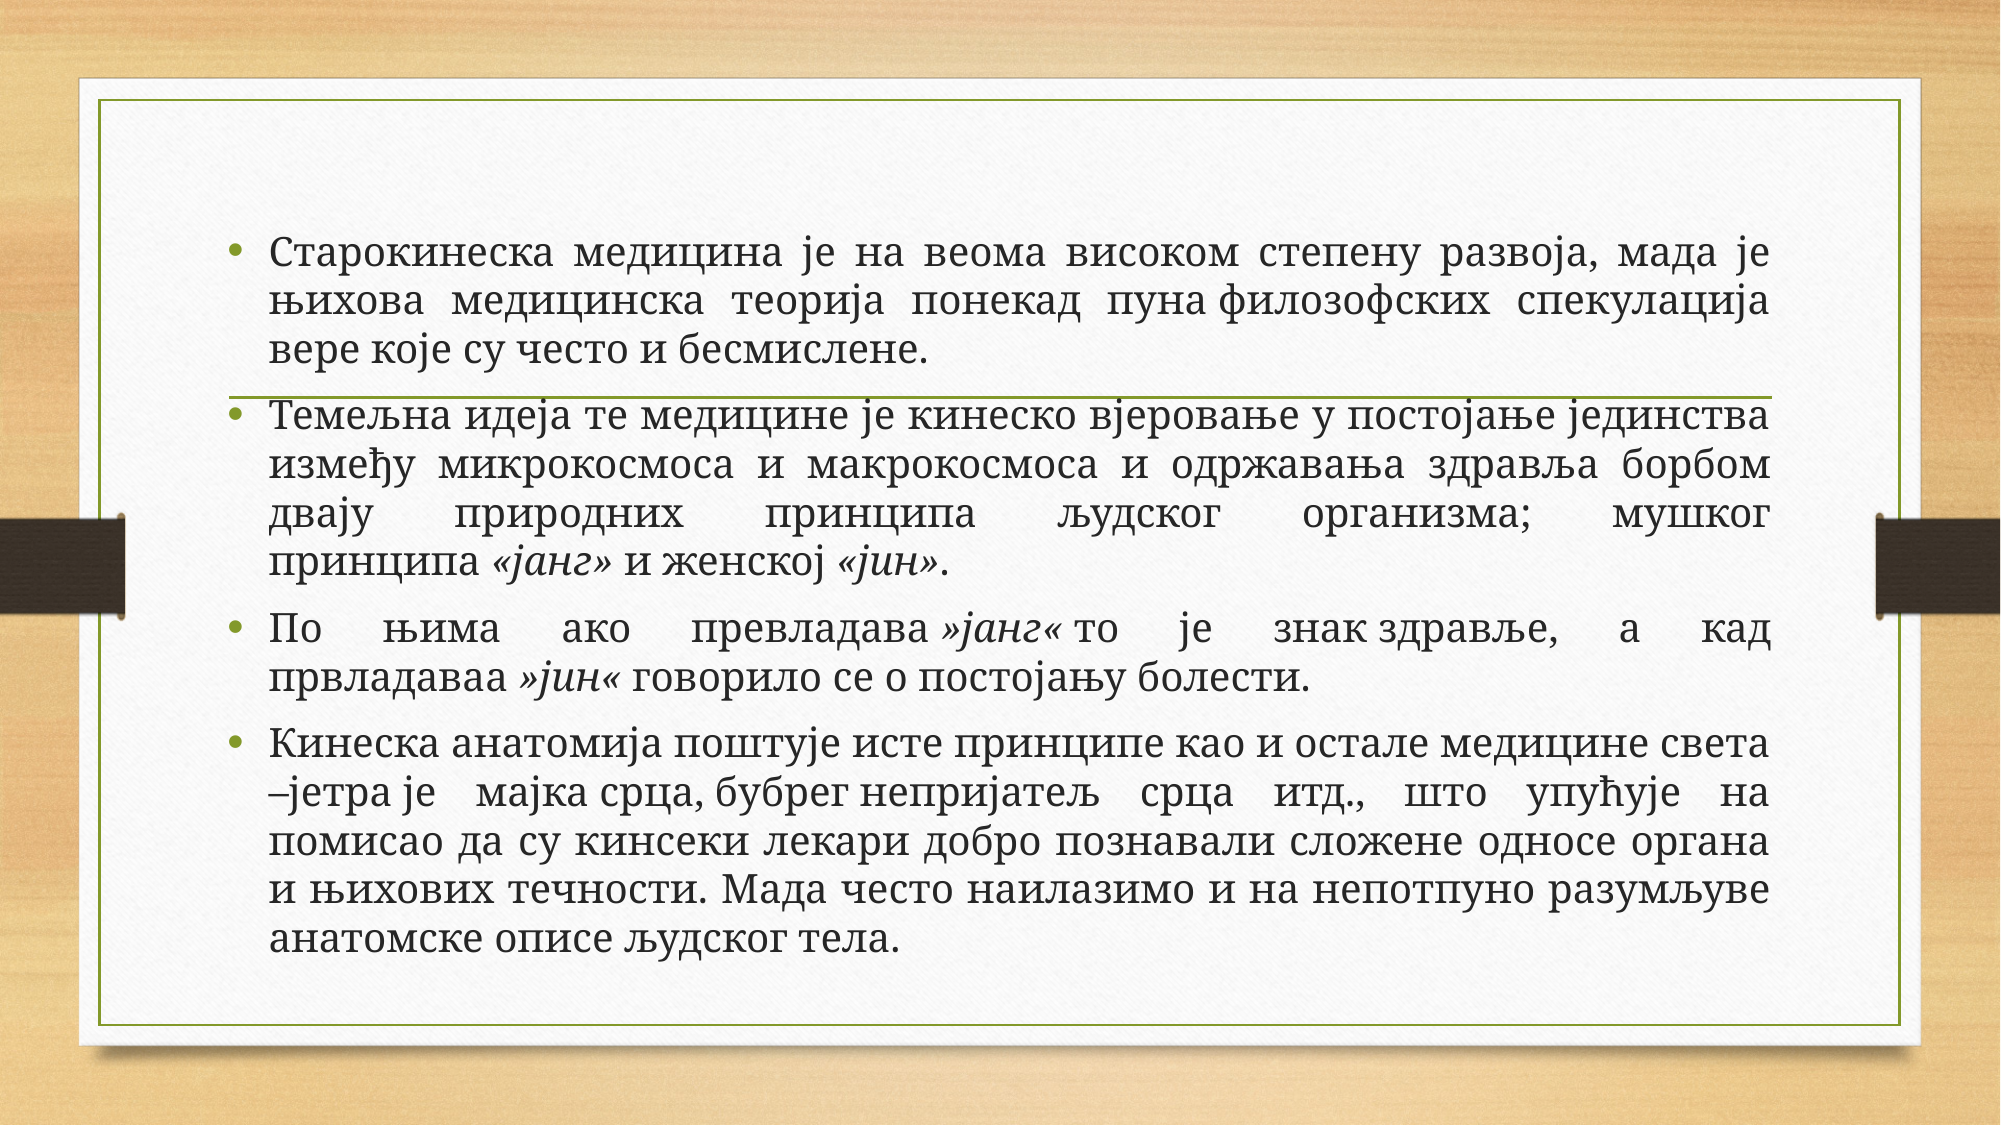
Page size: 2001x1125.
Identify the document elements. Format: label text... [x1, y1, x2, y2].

picture [0, 0, 2001, 1125]
list Старокинеска медицина је на веома високом степену развоја, мада је њихова медицинска теорија понекад пуна филозофских спекулација вере које су често и бесмислене. Темељна идеја те медицине је кинеско вјеровање у постојање јединства између микрокосмоса и макрокосмоса и одржавања здравља борбом двају природних принципа људског организма; мушког принципа «јанг» и женској «јин». По њима ако превладава »јанг« то је знак здравље, а кад првладаваа »јин« говорило се о постојању болести. Кинеска анатомија поштује исте принципе као и остале медицине света –јетра је мајка срца, бубрег непријатељ срца итд., што упућује на помисао да су кинсеки лекари добро познавали сложене односе органа и њихових течности. Мада често наилазимо и на непотпуно разумљуве анатомске описе људског тела. [212, 217, 1788, 972]
